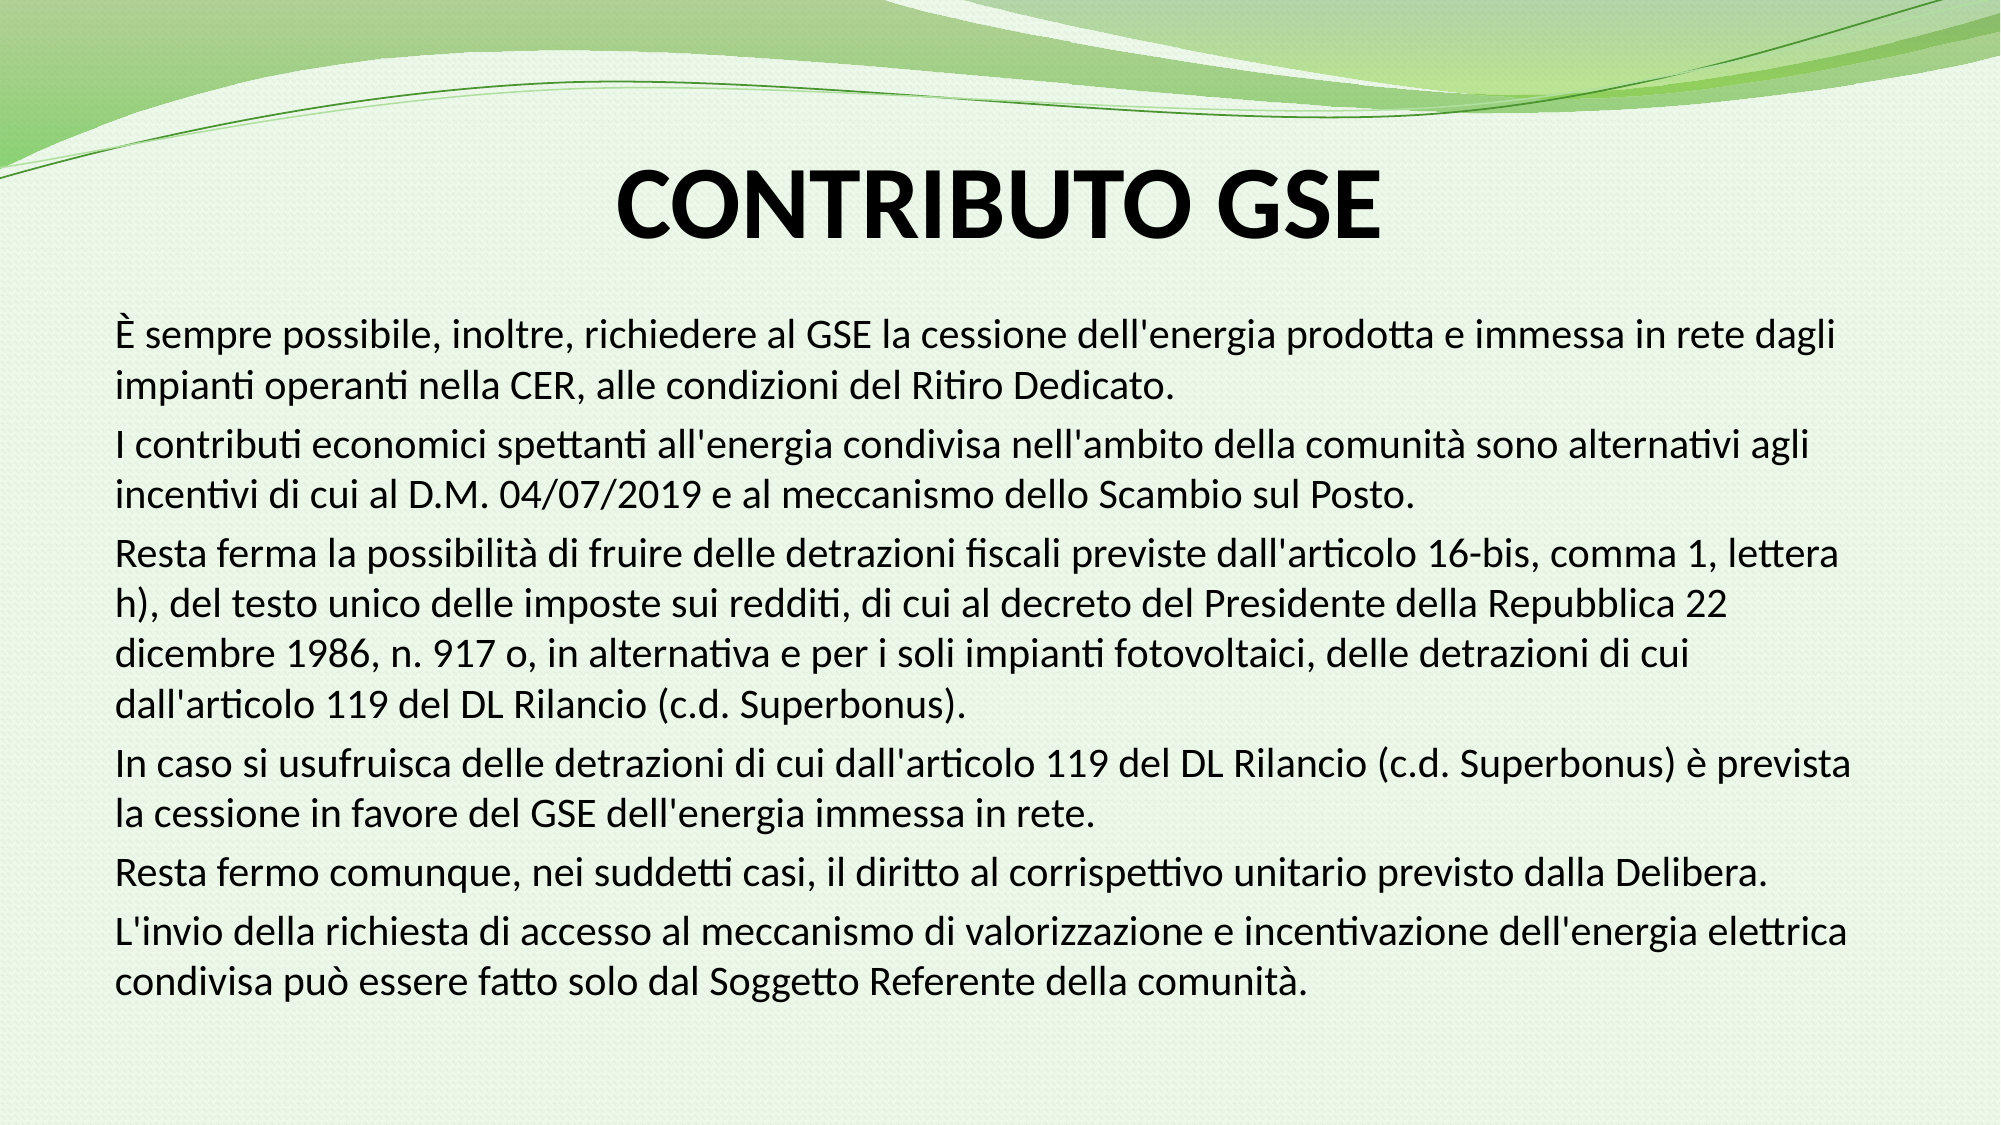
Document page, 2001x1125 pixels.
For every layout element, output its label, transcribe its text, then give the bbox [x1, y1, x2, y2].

list È sempre possibile, inoltre, richiedere al GSE la cessione dell'energia prodotta e immessa in rete dagli impianti operanti nella CER, alle condizioni del Ritiro Dedicato. I contributi economici spettanti all'energia condivisa nell'ambito della comunità sono alternativi agli incentivi di cui al D.M. 04/07/2019 e al meccanismo dello Scambio sul Posto. Resta ferma la possibilità di fruire delle detrazioni fiscali previste dall'articolo 16-bis, comma 1, lettera h), del testo unico delle imposte sui redditi, di cui al decreto del Presidente della Repubblica 22 dicembre 1986, n. 917 o, in alternativa e per i soli impianti fotovoltaici, delle detrazioni di cui dall'articolo 119 del DL Rilancio (c.d. Superbonus). In caso si usufruisca delle detrazioni di cui dall'articolo 119 del DL Rilancio (c.d. Superbonus) è prevista la cessione in favore del GSE dell'energia immessa in rete. Resta fermo comunque, nei suddetti casi, il diritto al corrispettivo unitario previsto dalla Delibera. L'invio della richiesta di accesso al meccanismo di valorizzazione e incentivazione dell'energia elettrica condivisa può essere fatto solo dal Soggetto Referente della comunità. [99, 299, 1900, 1020]
title CONTRIBUTO GSE [0, 120, 2000, 260]
